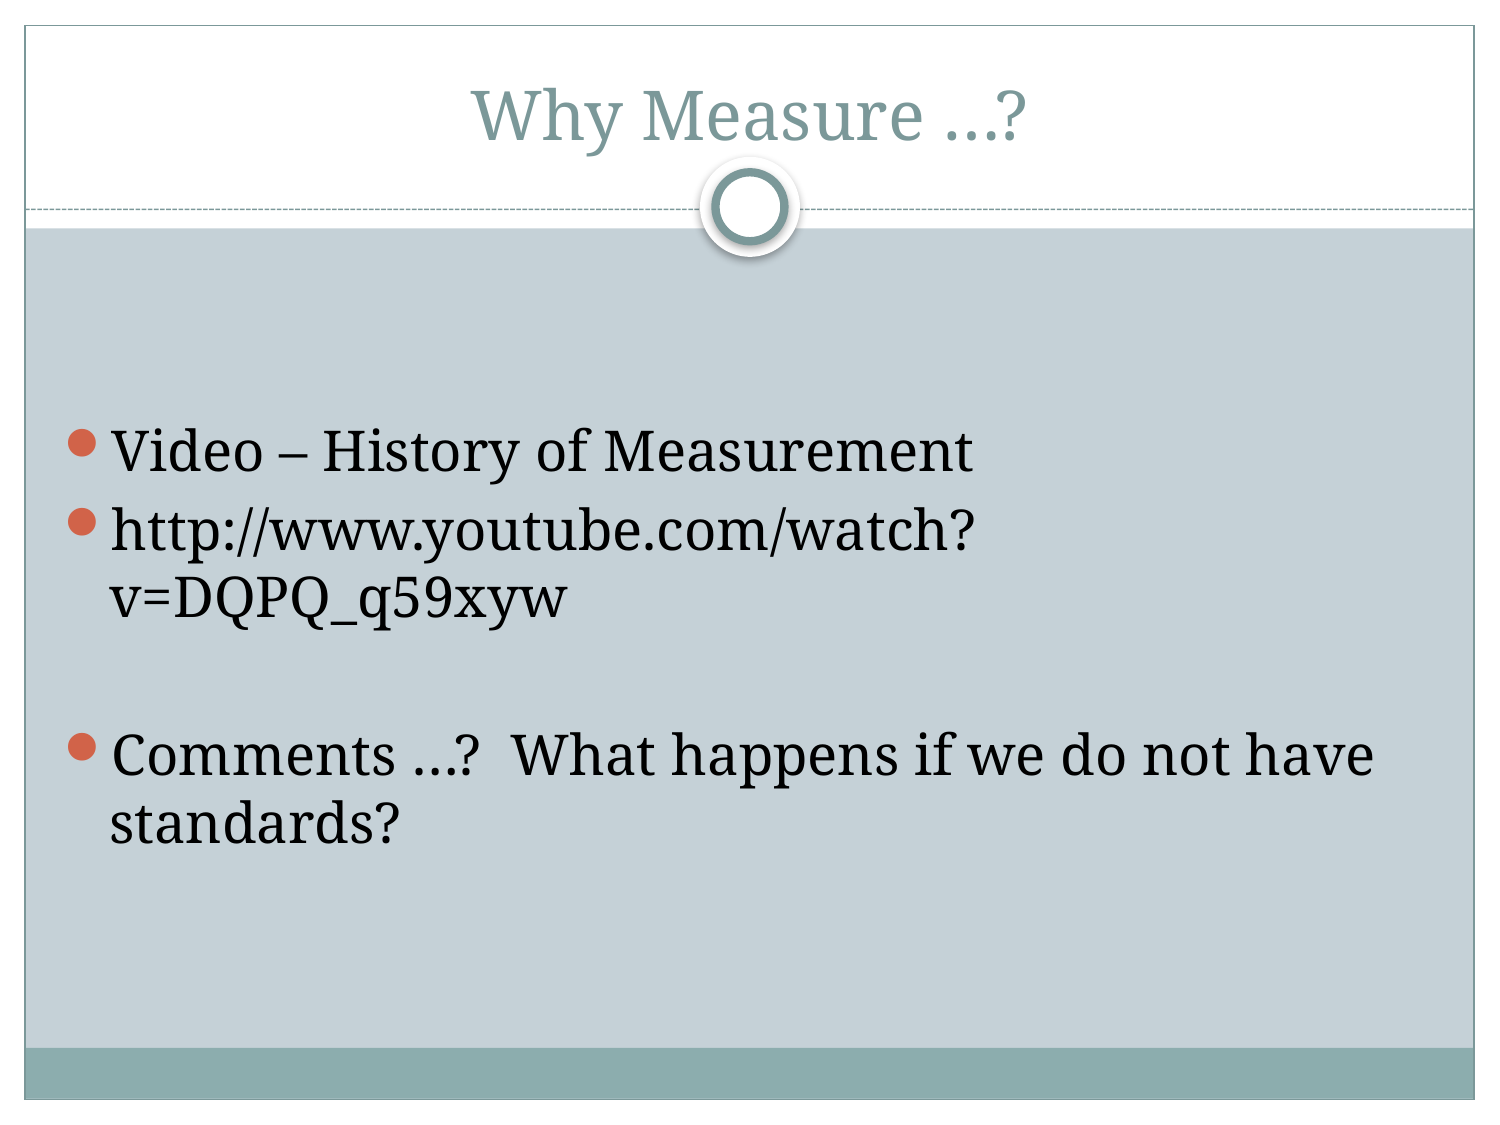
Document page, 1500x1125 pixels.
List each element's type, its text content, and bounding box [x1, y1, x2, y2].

title Why Measure …? [49, 37, 1450, 162]
list Video – History of Measurement http://www.youtube.com/watch?v=DQPQ_q59xyw Comments …? What happens if we do not have standards? [49, 250, 1445, 1001]
